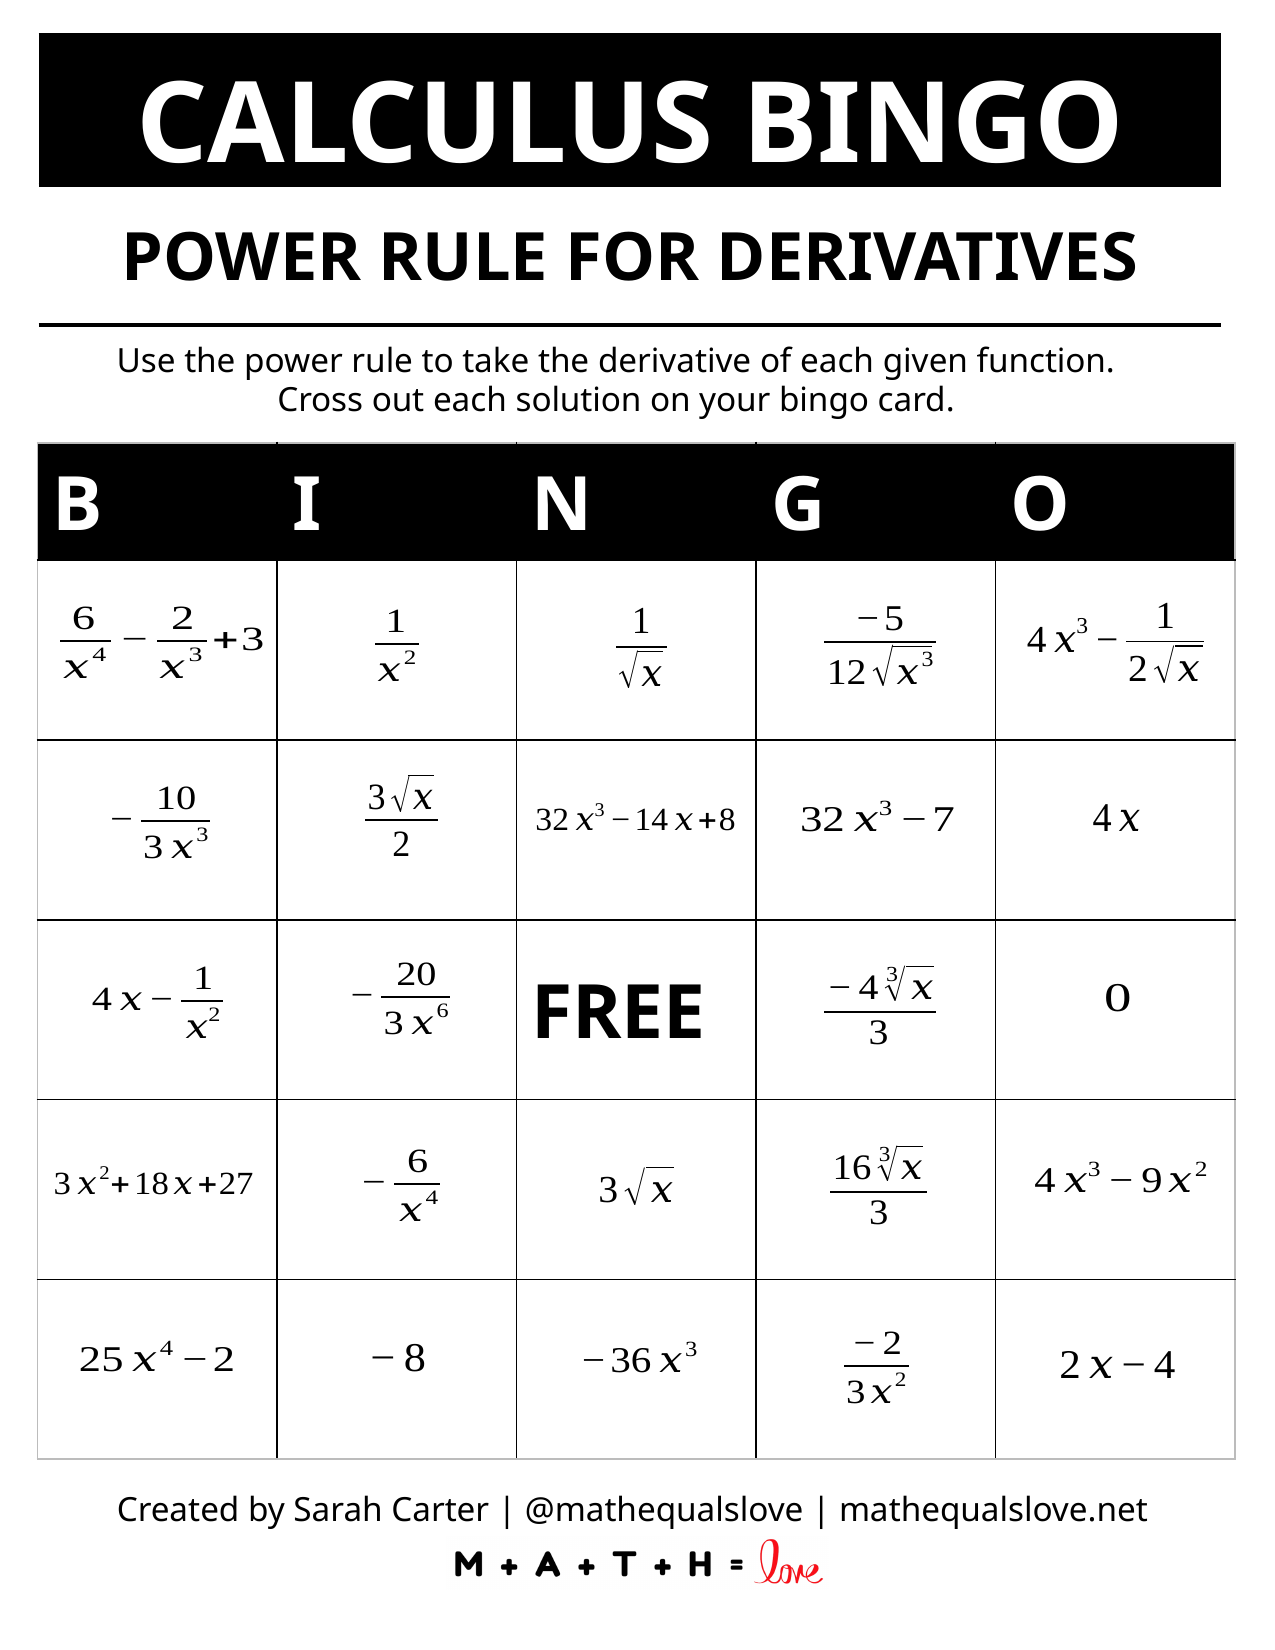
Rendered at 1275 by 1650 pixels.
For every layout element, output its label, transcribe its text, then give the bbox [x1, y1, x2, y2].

table_cell [517, 741, 755, 919]
text_box Use the power rule to take the derivative of each given function. Cross out each solution on your bingo card. [28, 331, 1214, 426]
table_cell [38, 1280, 276, 1458]
table_header CALCULUS BINGO [39, 36, 1221, 183]
table_cell [757, 561, 995, 739]
table_header N [517, 444, 755, 559]
table_cell [278, 741, 516, 919]
table_cell [996, 1100, 1234, 1279]
table_cell [38, 561, 276, 739]
table_cell [38, 921, 276, 1099]
table_cell POWER RULE FOR DERIVATIVES [39, 187, 1221, 323]
table_cell [38, 1100, 276, 1279]
table_cell [517, 561, 755, 739]
table_cell [996, 1280, 1234, 1458]
table_cell [757, 1280, 995, 1458]
picture [446, 1536, 829, 1590]
text_box Created by Sarah Carter | @mathequalslove | mathequalslove.net [53, 1481, 1222, 1536]
table_cell [517, 1280, 755, 1458]
table_cell [996, 561, 1234, 739]
table_cell [278, 1280, 516, 1458]
table_cell [517, 1100, 755, 1279]
table_header O [996, 444, 1234, 559]
table_cell [278, 561, 516, 739]
table_cell [278, 921, 516, 1099]
table_cell [996, 741, 1234, 919]
table_cell [38, 741, 276, 919]
table_header I [278, 444, 516, 559]
table_cell FREE [517, 921, 755, 1099]
table_cell [757, 921, 995, 1099]
table_cell [757, 741, 995, 919]
table_header G [757, 444, 995, 559]
table_cell [757, 1100, 995, 1279]
table_cell [278, 1100, 516, 1279]
table_header B [38, 444, 276, 559]
table_cell [996, 921, 1234, 1099]
